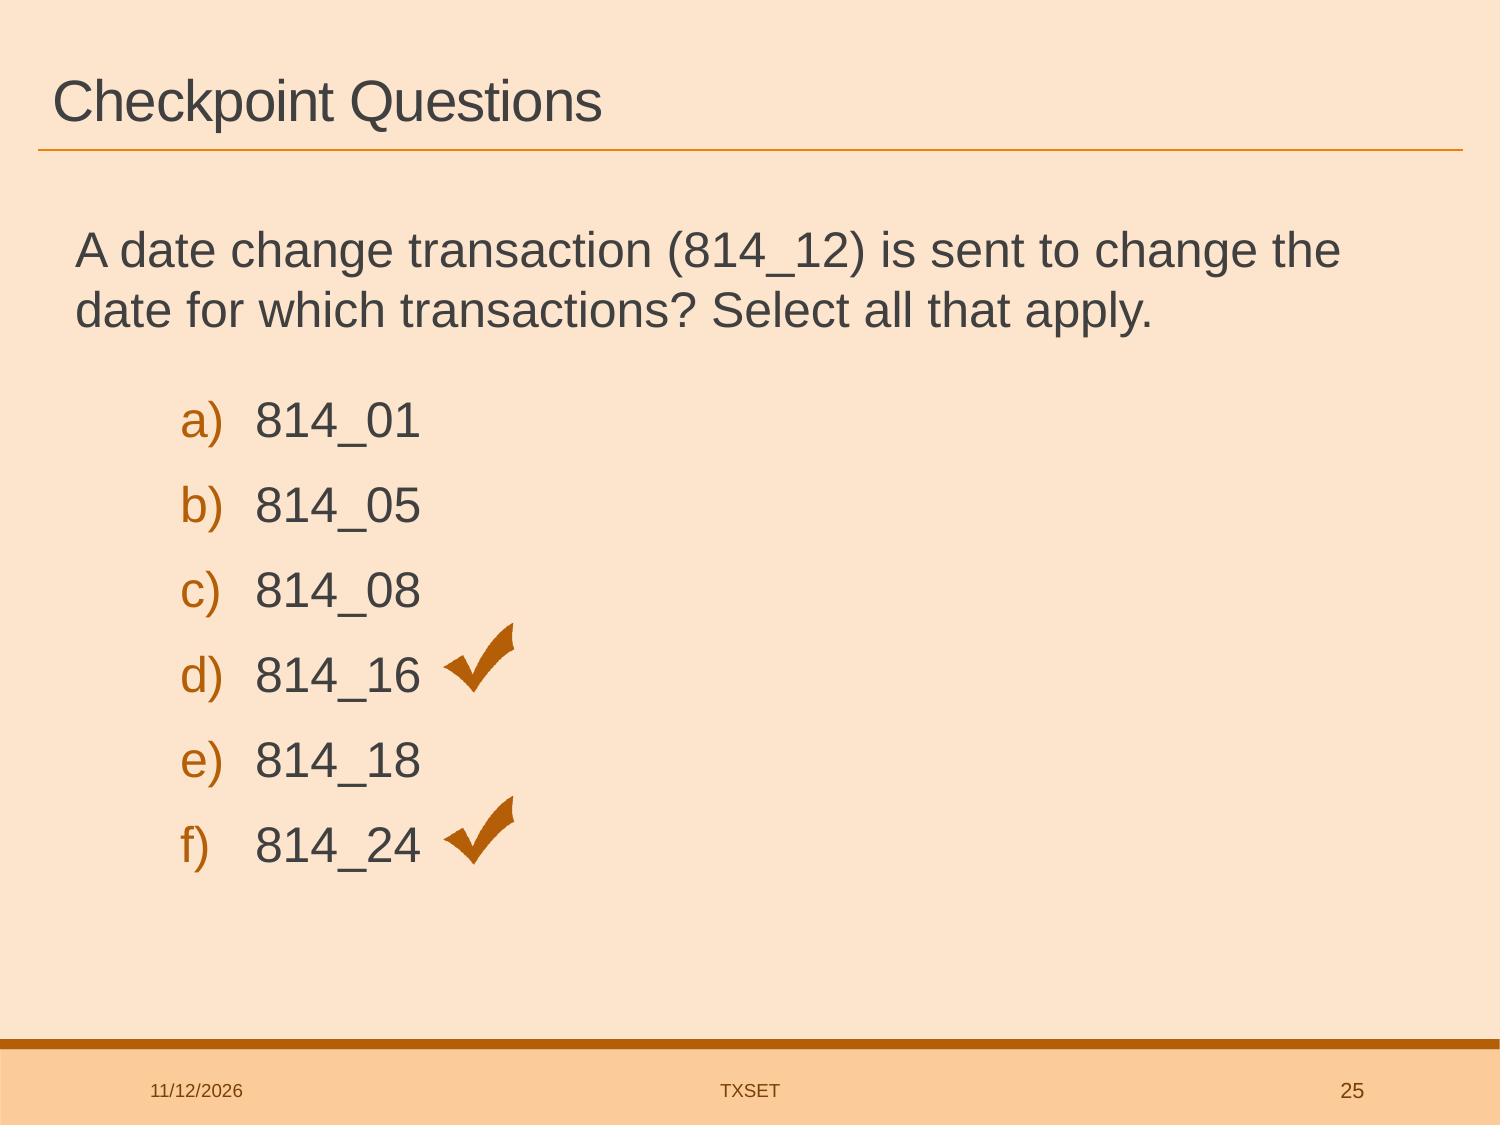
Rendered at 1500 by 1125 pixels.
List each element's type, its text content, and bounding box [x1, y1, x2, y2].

footer TxSET [453, 1059, 1047, 1120]
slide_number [135, 1059, 440, 1120]
text_box A date change transaction (814_12) is sent to change the date for which transactions? Select all that apply. 814_01 814_05 814_08 814_16 814_18 814_24 [74, 209, 1422, 975]
title Checkpoint Questions [37, 37, 1275, 141]
picture [441, 620, 516, 694]
slide_number 25 [1218, 1059, 1380, 1120]
picture [441, 792, 516, 867]
